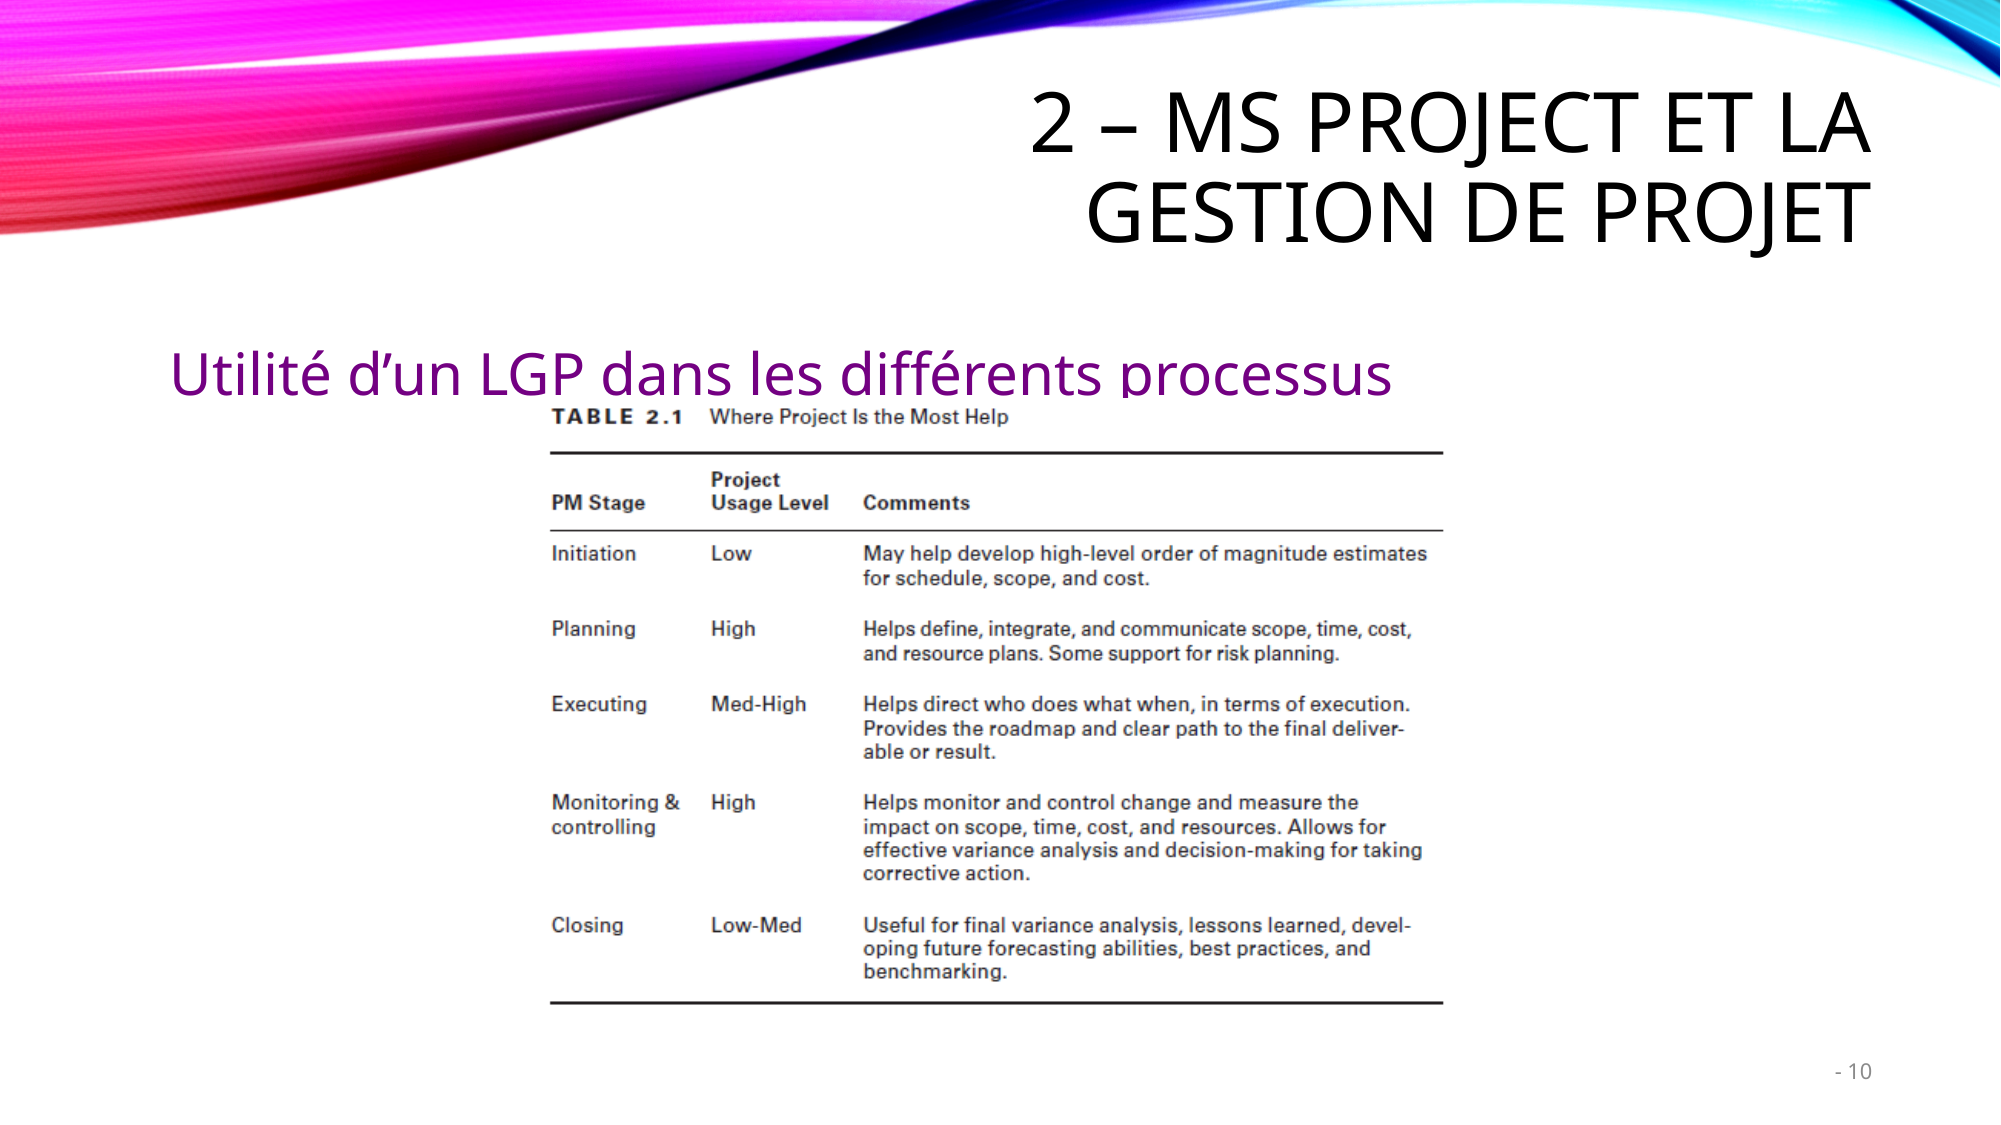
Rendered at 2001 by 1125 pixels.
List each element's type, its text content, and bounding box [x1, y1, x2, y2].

picture [1890, 0, 2000, 75]
picture [1910, 0, 2000, 45]
picture [535, 398, 1465, 1015]
title 2 – MS Project et la gestion de projet [638, 64, 1888, 277]
text_box Utilité d’un LGP dans les différents processus [154, 259, 1841, 415]
picture [0, 0, 2000, 237]
slide_number 10 [1808, 1042, 1888, 1103]
